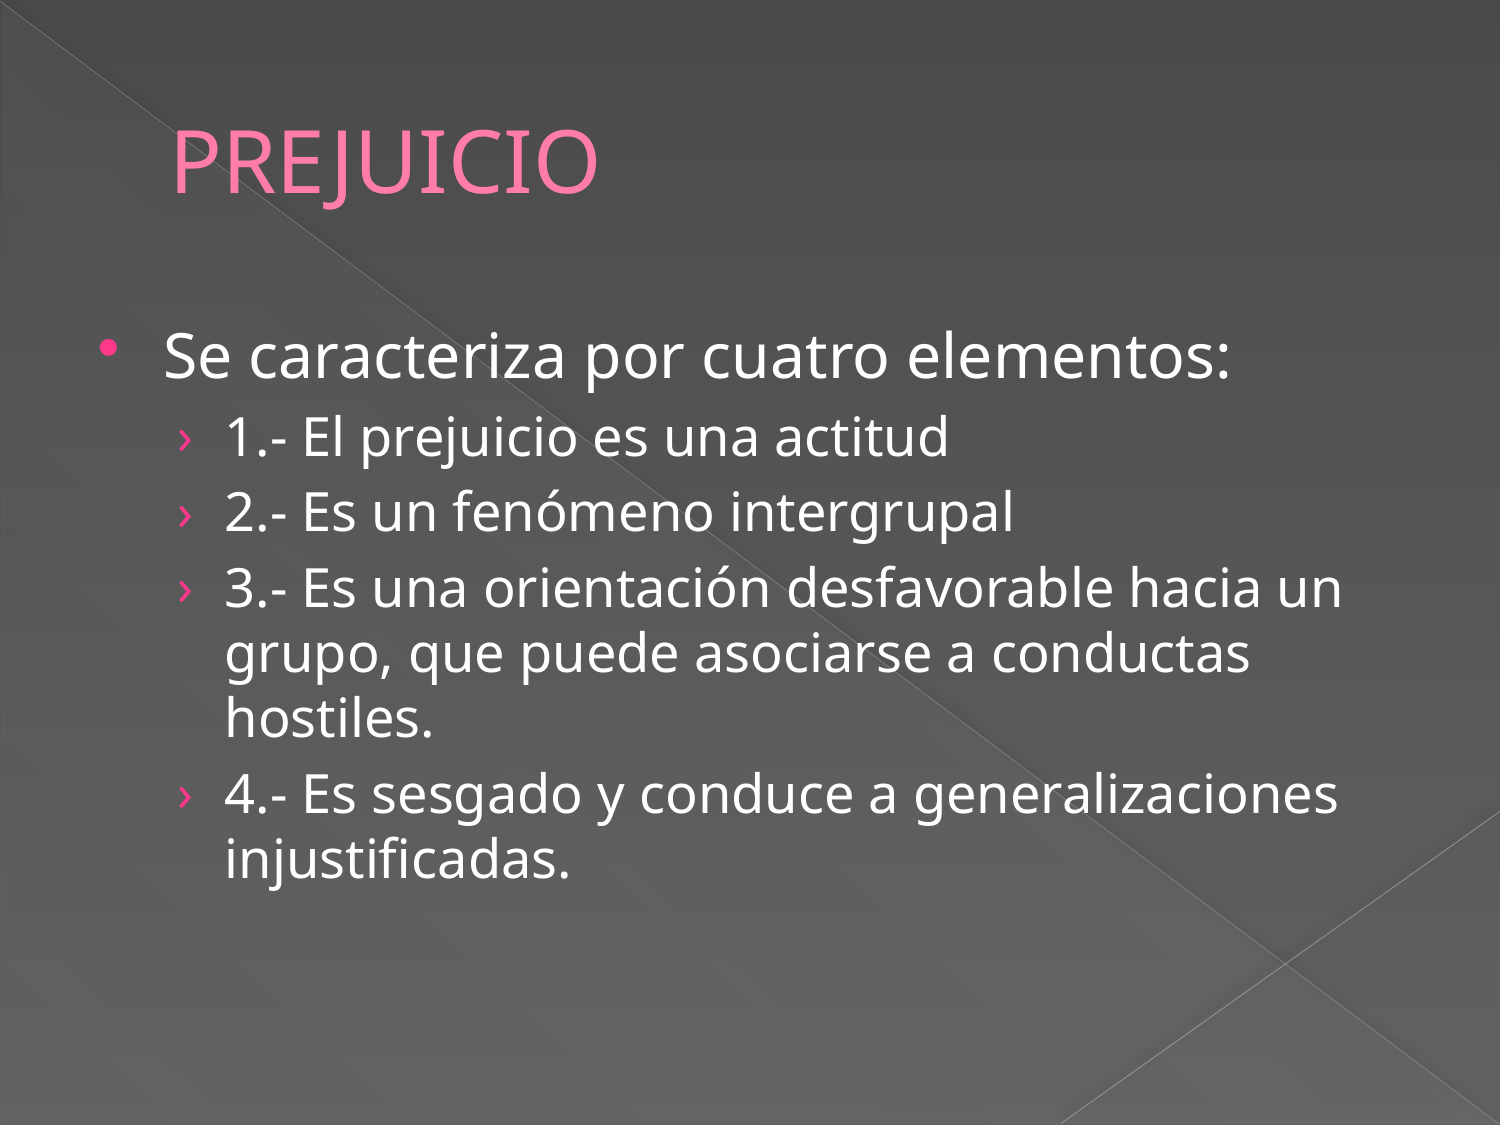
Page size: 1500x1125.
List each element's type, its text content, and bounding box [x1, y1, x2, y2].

title PREJUICIO [75, 43, 1425, 274]
list Se caracteriza por cuatro elementos: 1.- El prejuicio es una actitud 2.- Es un fenómeno intergrupal 3.- Es una orientación desfavorable hacia un grupo, que puede asociarse a conductas hostiles. 4.- Es sesgado y conduce a generalizaciones injustificadas. [75, 308, 1425, 1059]
